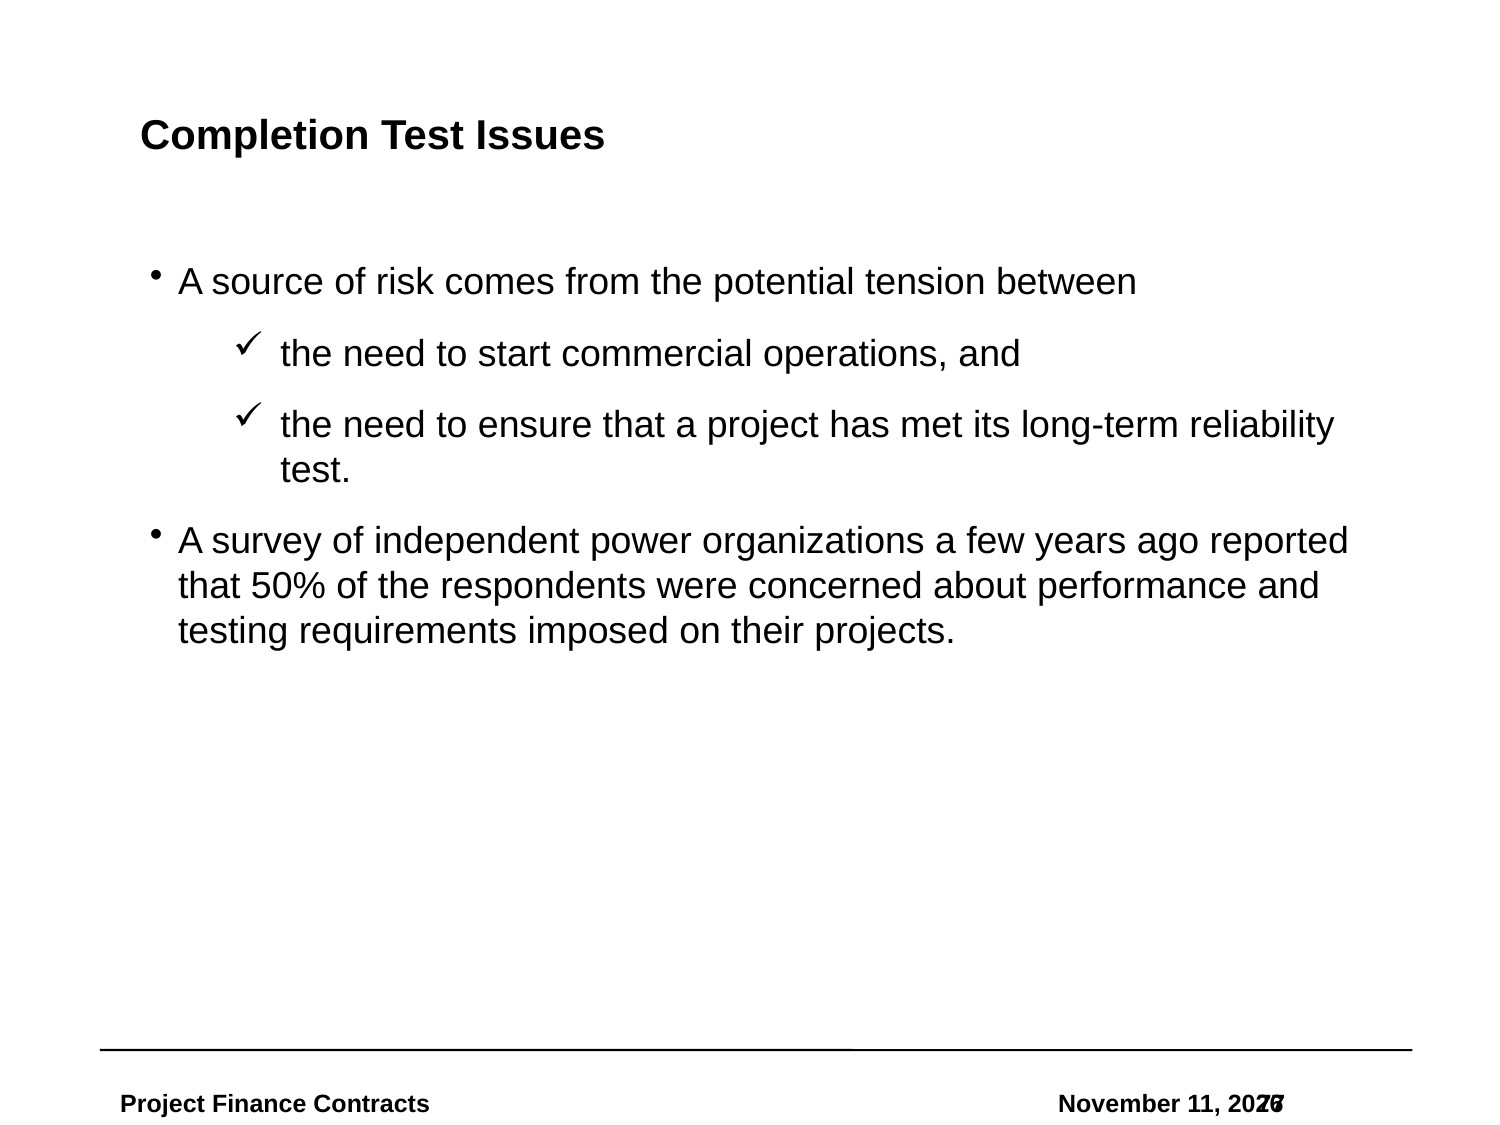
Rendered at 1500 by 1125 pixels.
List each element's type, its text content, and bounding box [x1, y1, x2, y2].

title Completion Test Issues [124, 99, 1288, 226]
list A source of risk comes from the potential tension between the need to start commercial operations, and the need to ensure that a project has met its long-term reliability test. A survey of independent power organizations a few years ago reported that 50% of the respondents were concerned about performance and testing requirements imposed on their projects. [124, 249, 1376, 1001]
